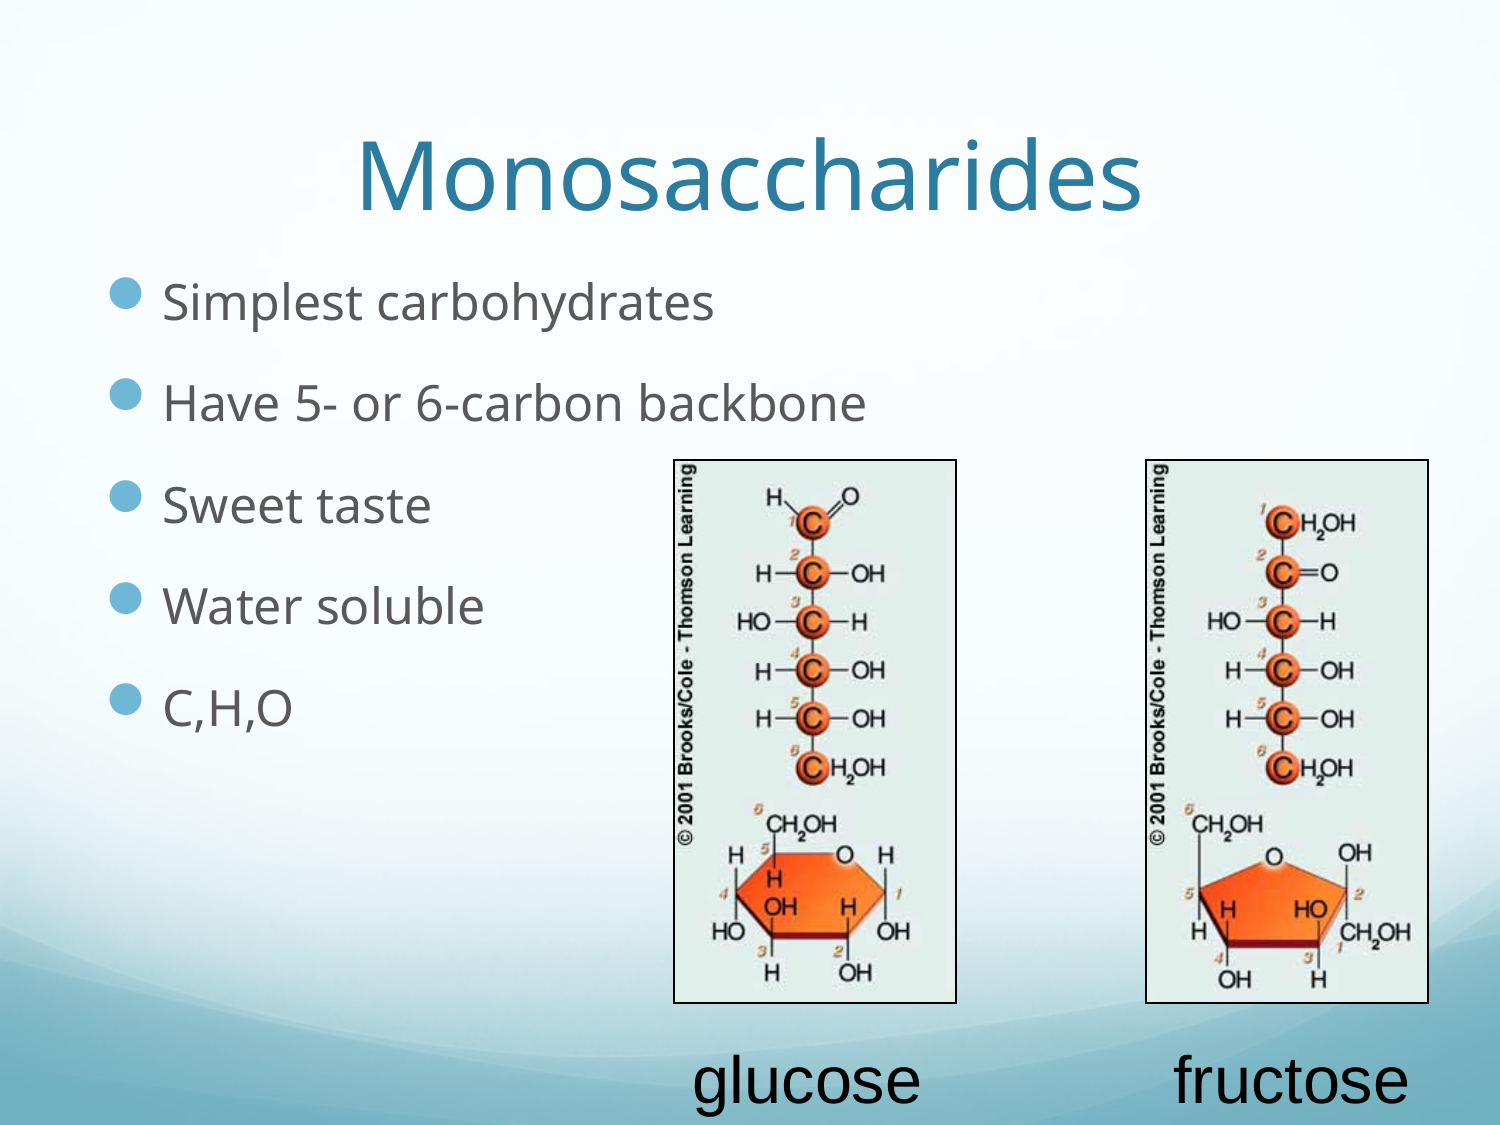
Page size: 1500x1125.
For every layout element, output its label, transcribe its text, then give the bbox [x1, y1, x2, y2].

list Simplest carbohydrates Have 5- or 6-carbon backbone Sweet taste Water soluble C,H,O [90, 262, 1410, 975]
title Monosaccharides [90, 17, 1410, 237]
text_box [661, 460, 1438, 1125]
